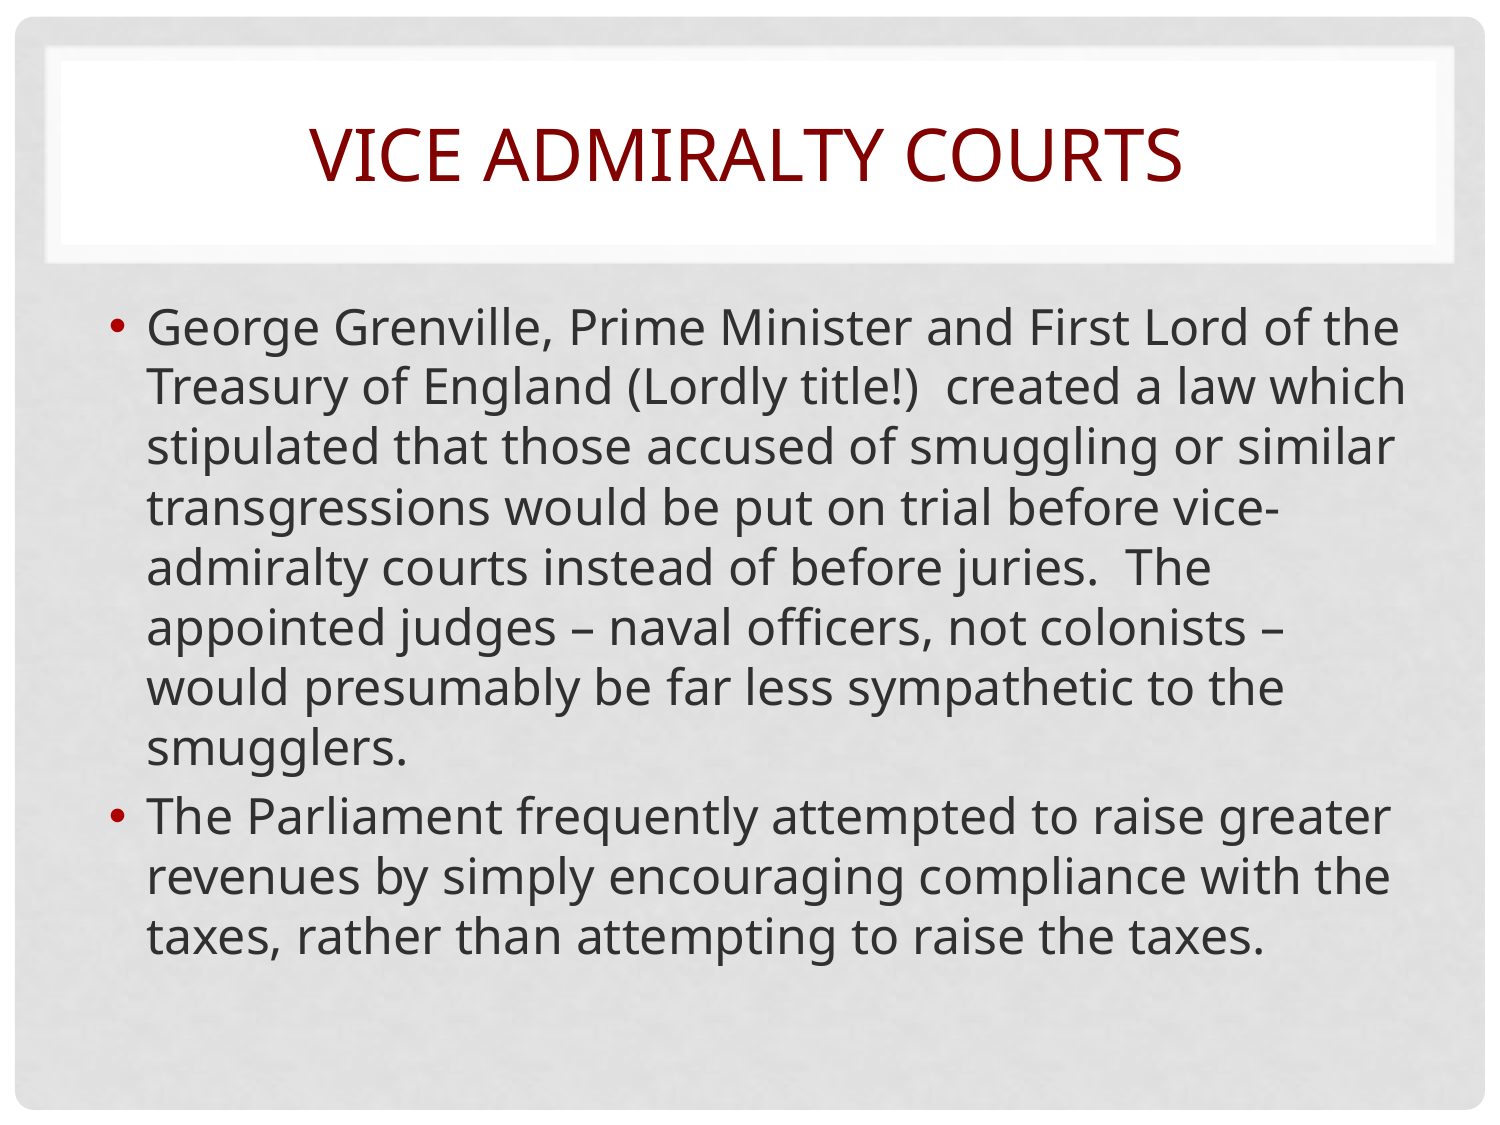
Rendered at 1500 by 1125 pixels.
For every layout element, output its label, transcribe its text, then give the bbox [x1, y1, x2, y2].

title Vice admiralty courts [69, 66, 1425, 238]
list George Grenville, Prime Minister and First Lord of the Treasury of England (Lordly title!) created a law which stipulated that those accused of smuggling or similar transgressions would be put on trial before vice-admiralty courts instead of before juries. The appointed judges – naval officers, not colonists – would presumably be far less sympathetic to the smugglers. The Parliament frequently attempted to raise greater revenues by simply encouraging compliance with the taxes, rather than attempting to raise the taxes. [75, 287, 1425, 1005]
